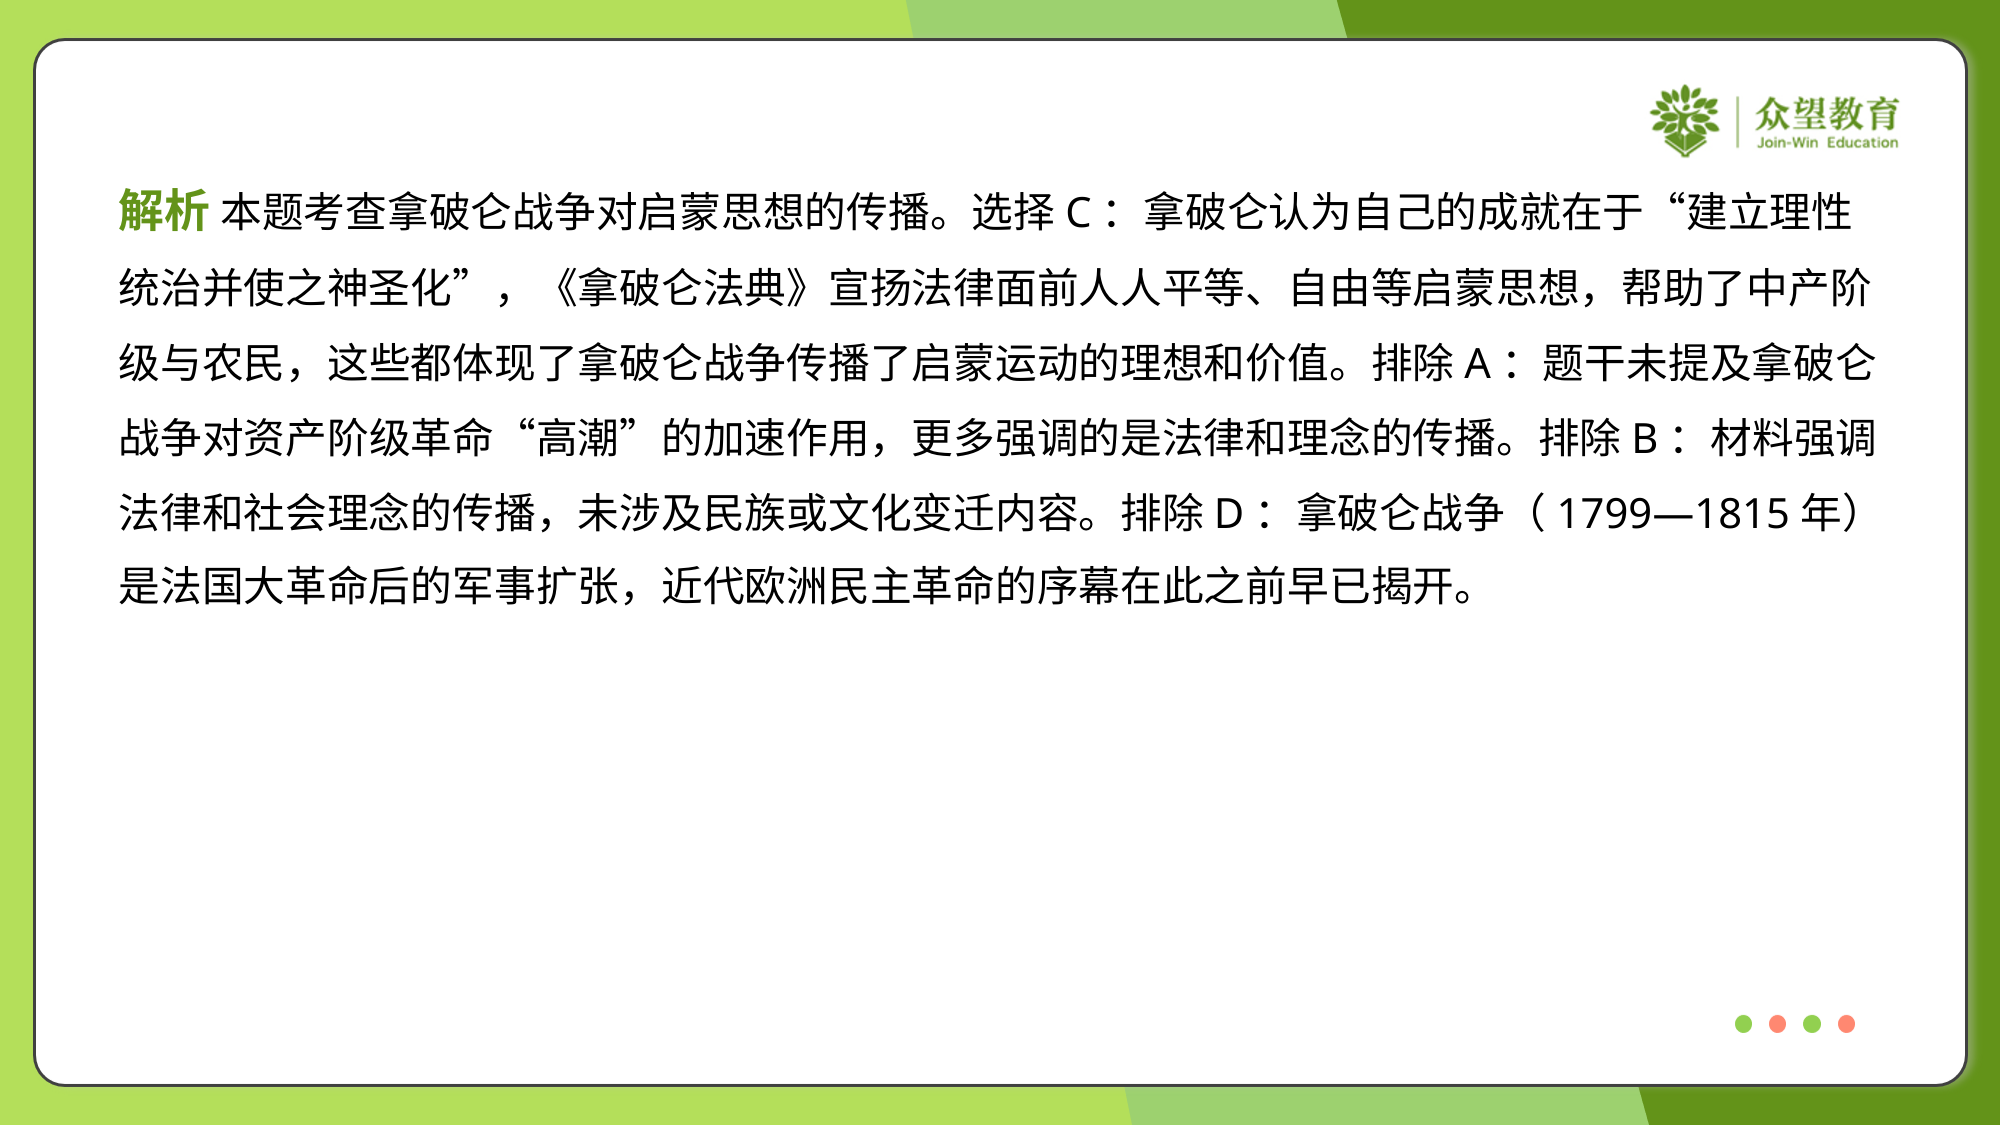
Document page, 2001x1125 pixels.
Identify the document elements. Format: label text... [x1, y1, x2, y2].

picture [0, 0, 2000, 1125]
text_box 解析 本题考查拿破仑战争对启蒙思想的传播。选择C：拿破仑认为自己的成就在于“建立理性 统治并使之神圣化”，《拿破仑法典》宣扬法律面前人人平等、自由等启蒙思想，帮助了中产阶 级与农民，这些都体现了拿破仑战争传播了启蒙运动的理想和价值。排除A：题干未提及拿破仑 战争对资产阶级革命“高潮”的加速作用，更多强调的是法律和理念的传播。排除B：材料强调 法律和社会理念的传播，未涉及民族或文化变迁内容。排除D：拿破仑战争（1799—1815年） 是法国大革命后的军事扩张，近代欧洲民主革命的序幕在此之前早已揭开。 [118, 159, 1883, 602]
